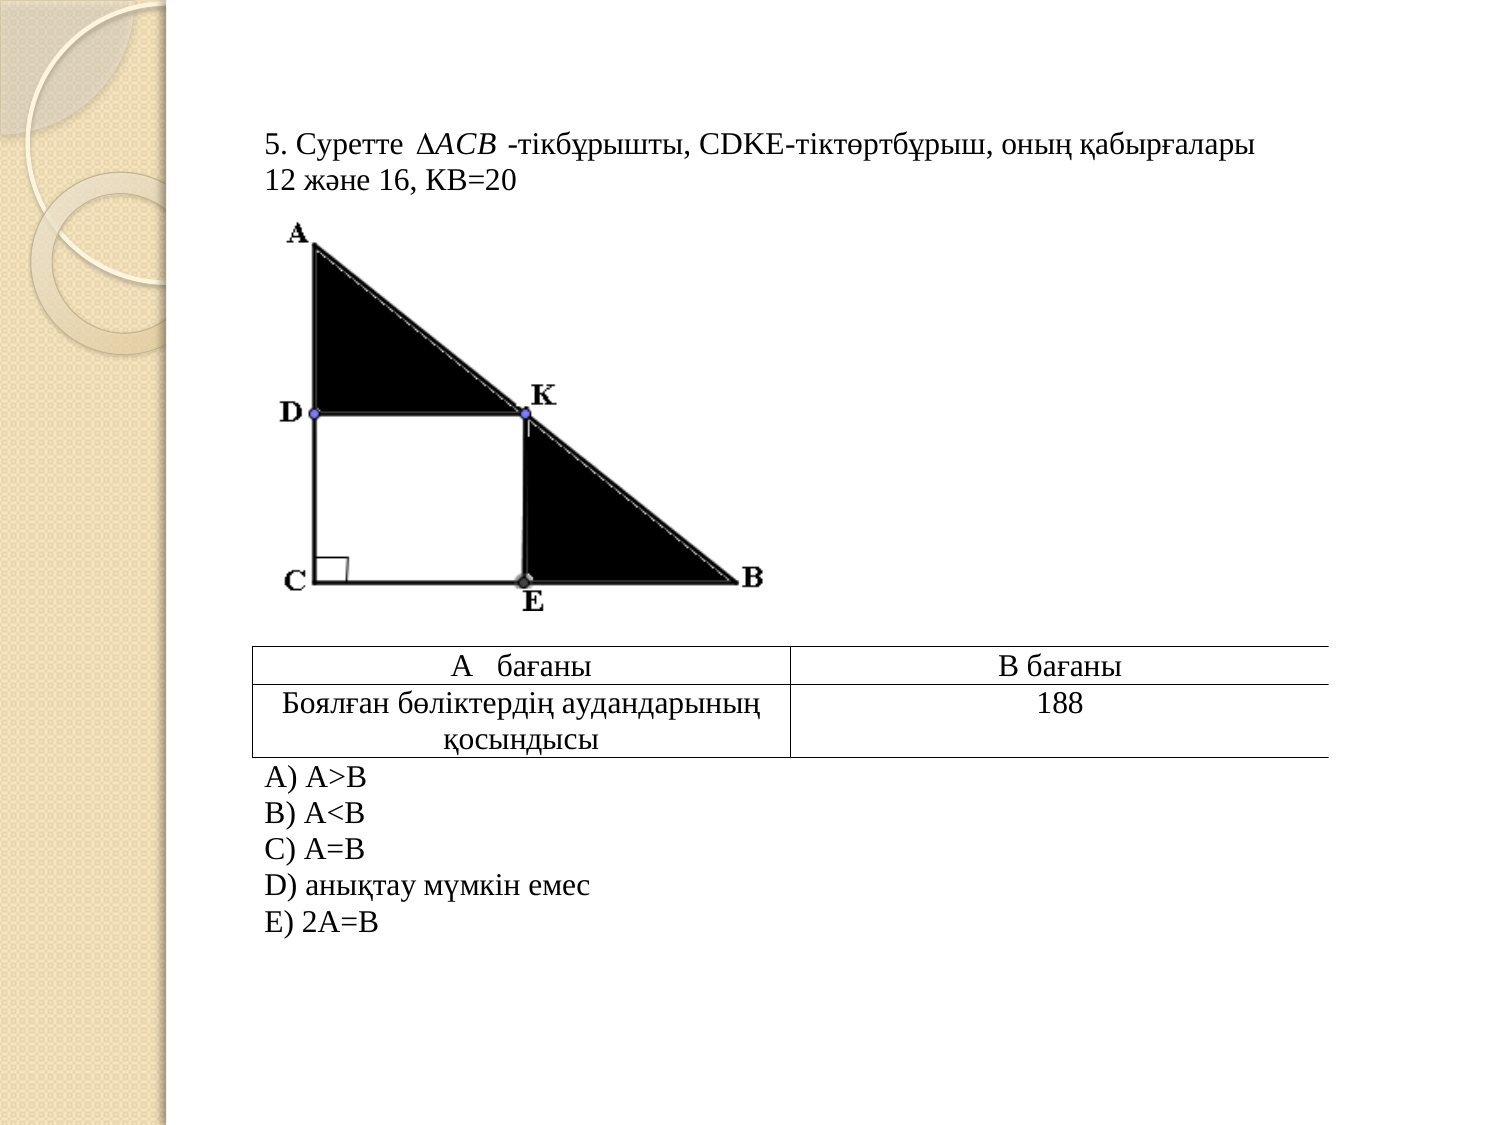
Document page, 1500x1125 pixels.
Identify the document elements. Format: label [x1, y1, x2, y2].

picture [251, 125, 1330, 940]
